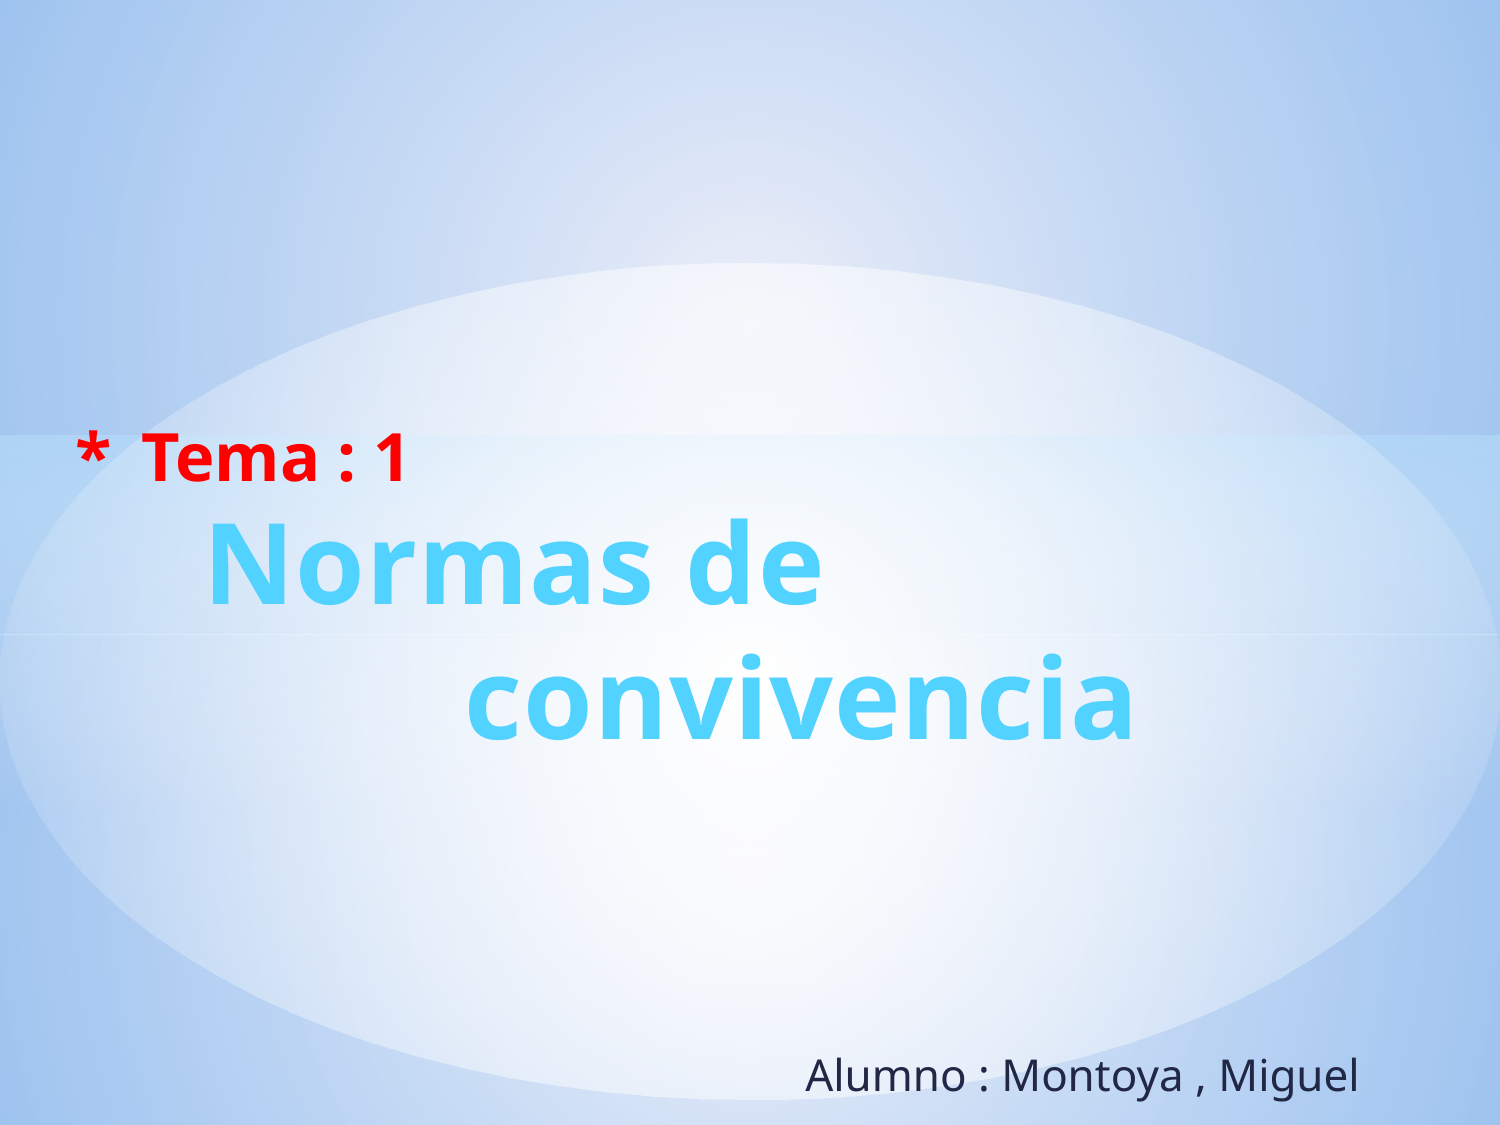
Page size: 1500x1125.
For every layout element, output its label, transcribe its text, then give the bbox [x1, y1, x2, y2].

title * Tema : 1 [30, 361, 1183, 446]
subtitle Alumno : Montoya , Miguel [537, 905, 1439, 1109]
text_box Normas de convivencia [0, 484, 1186, 770]
